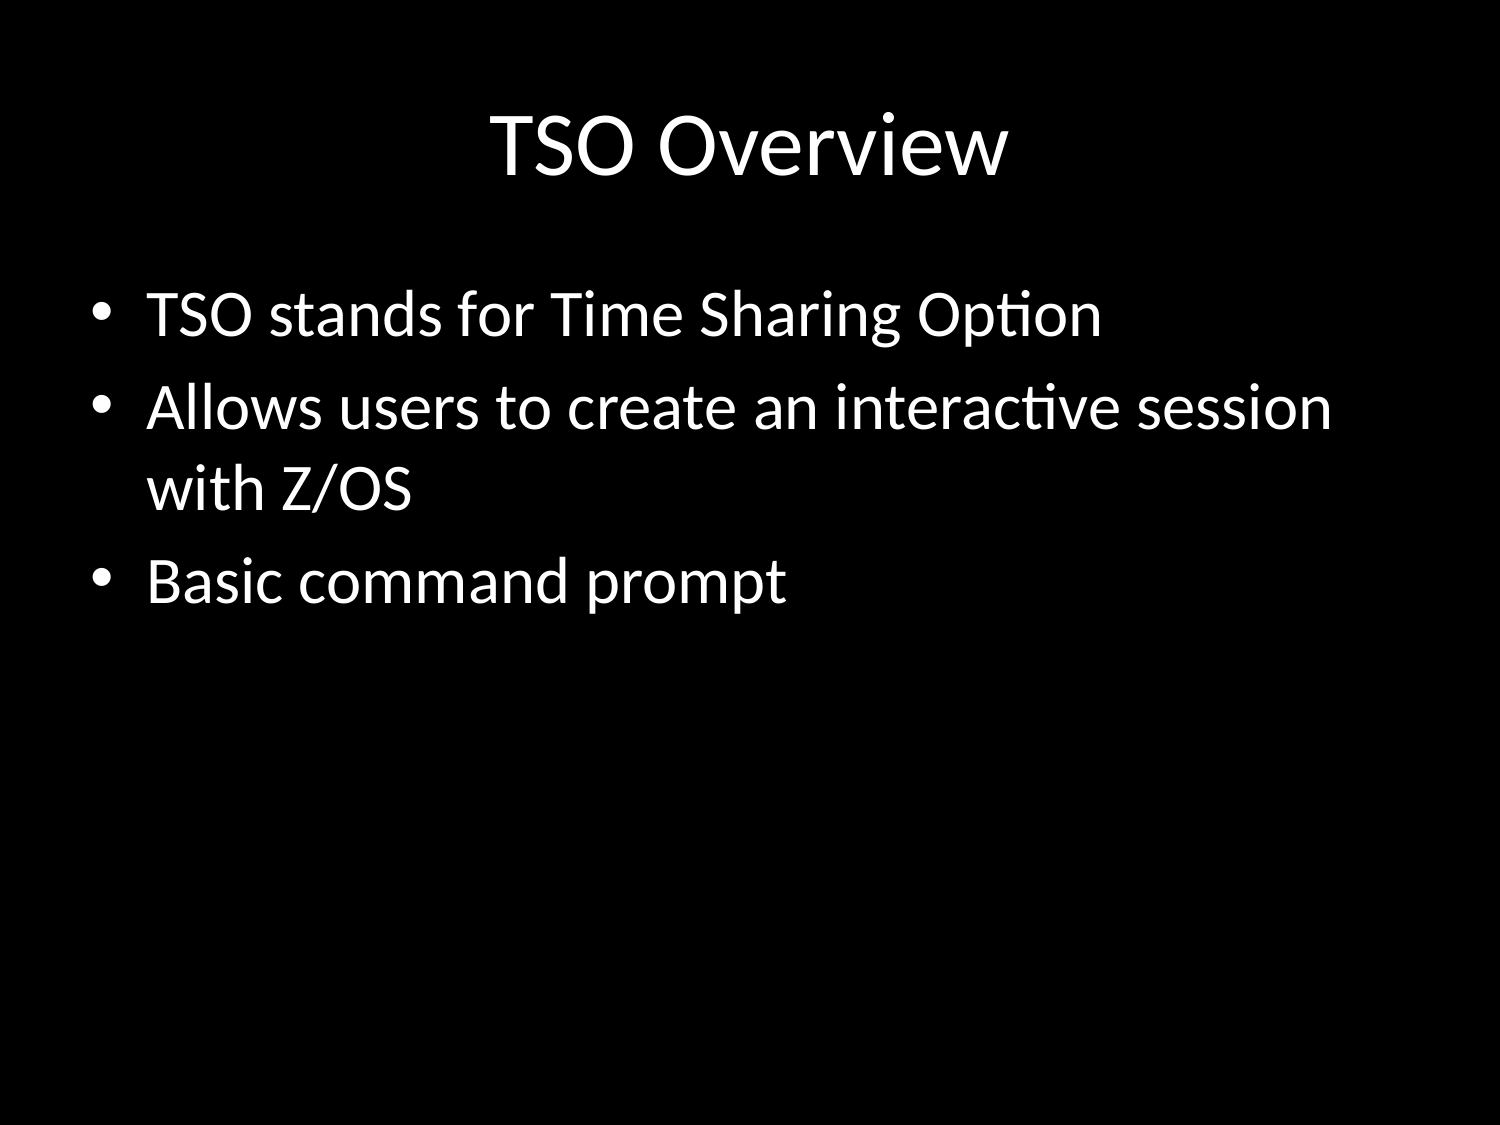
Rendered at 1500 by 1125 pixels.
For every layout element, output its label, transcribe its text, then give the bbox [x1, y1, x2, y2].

title TSO Overview [75, 45, 1425, 233]
list TSO stands for Time Sharing Option Allows users to create an interactive session with Z/OS Basic command prompt [75, 262, 1425, 1005]
